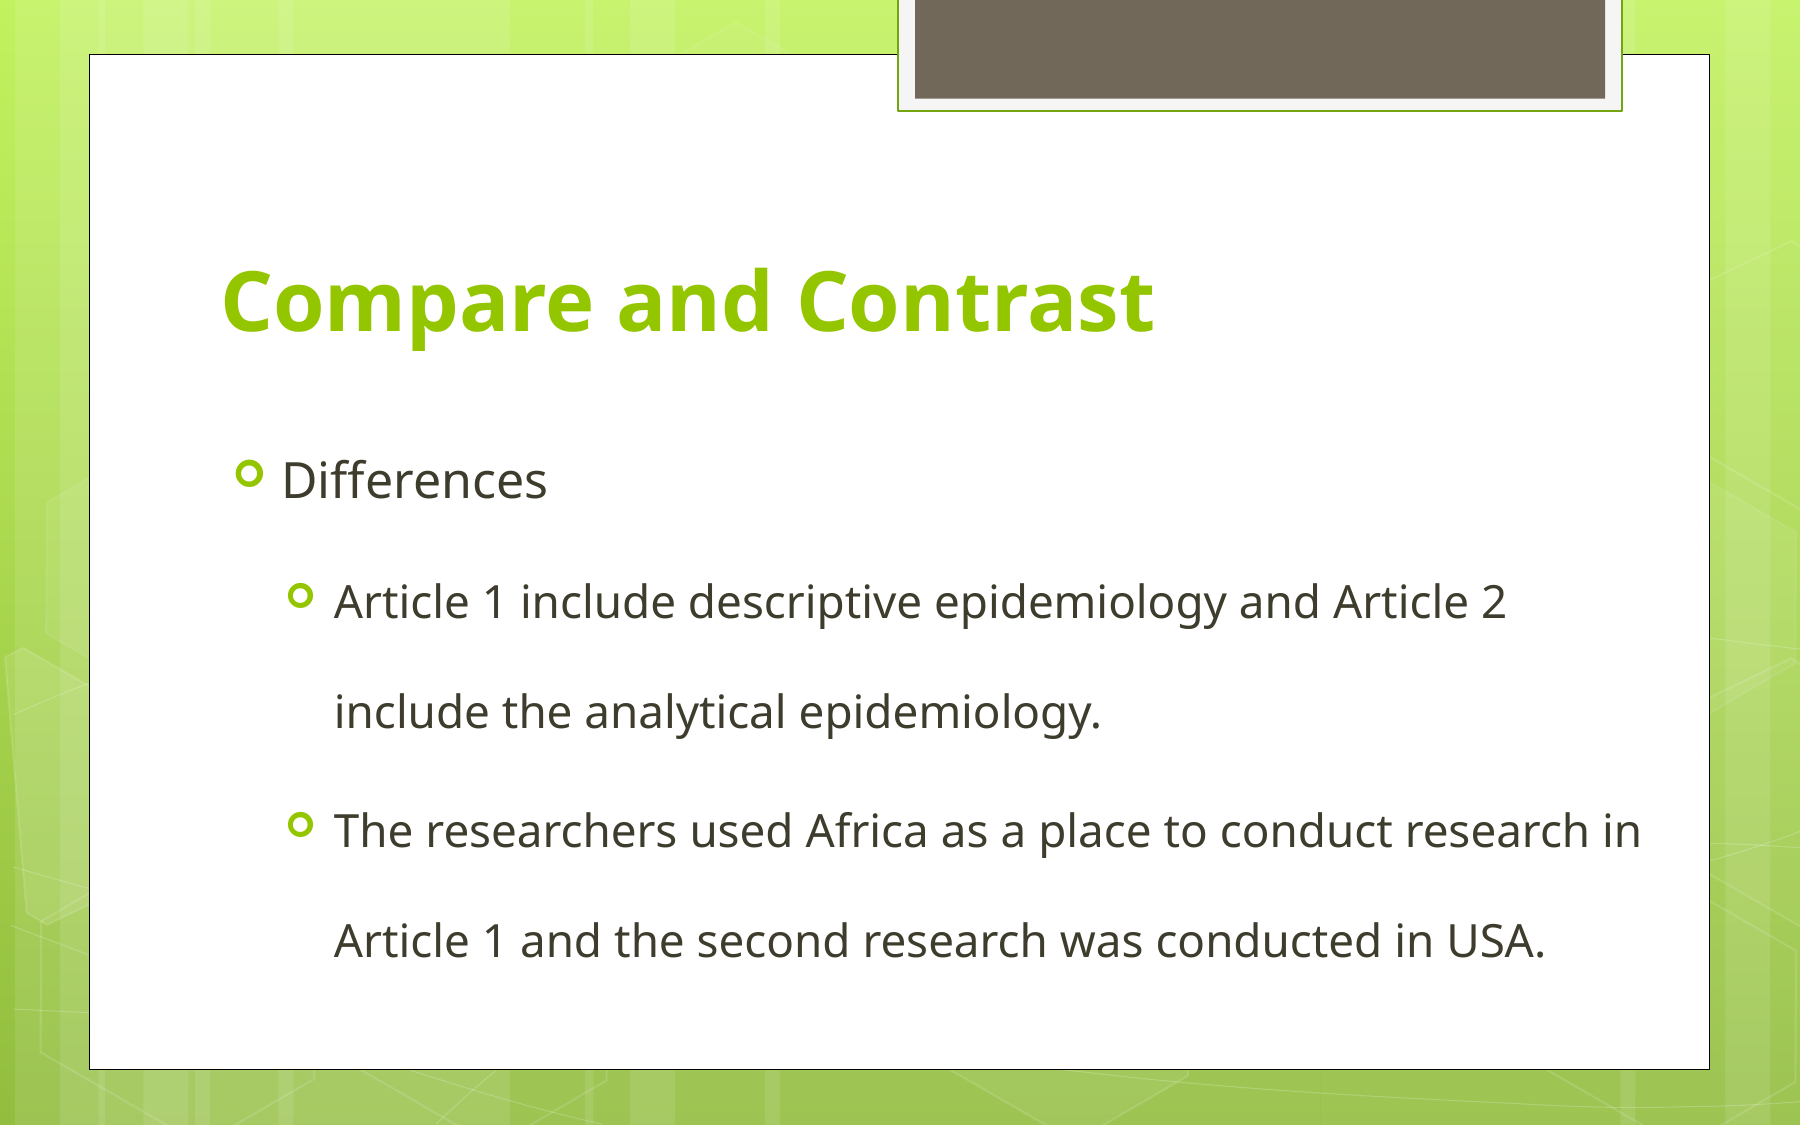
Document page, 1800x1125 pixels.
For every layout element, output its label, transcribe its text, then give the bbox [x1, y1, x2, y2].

list Differences Article 1 include descriptive epidemiology and Article 2 include the analytical epidemiology. The researchers used Africa as a place to conduct research in Article 1 and the second research was conducted in USA. [205, 381, 1663, 1038]
title Compare and Contrast [205, 168, 1589, 357]
